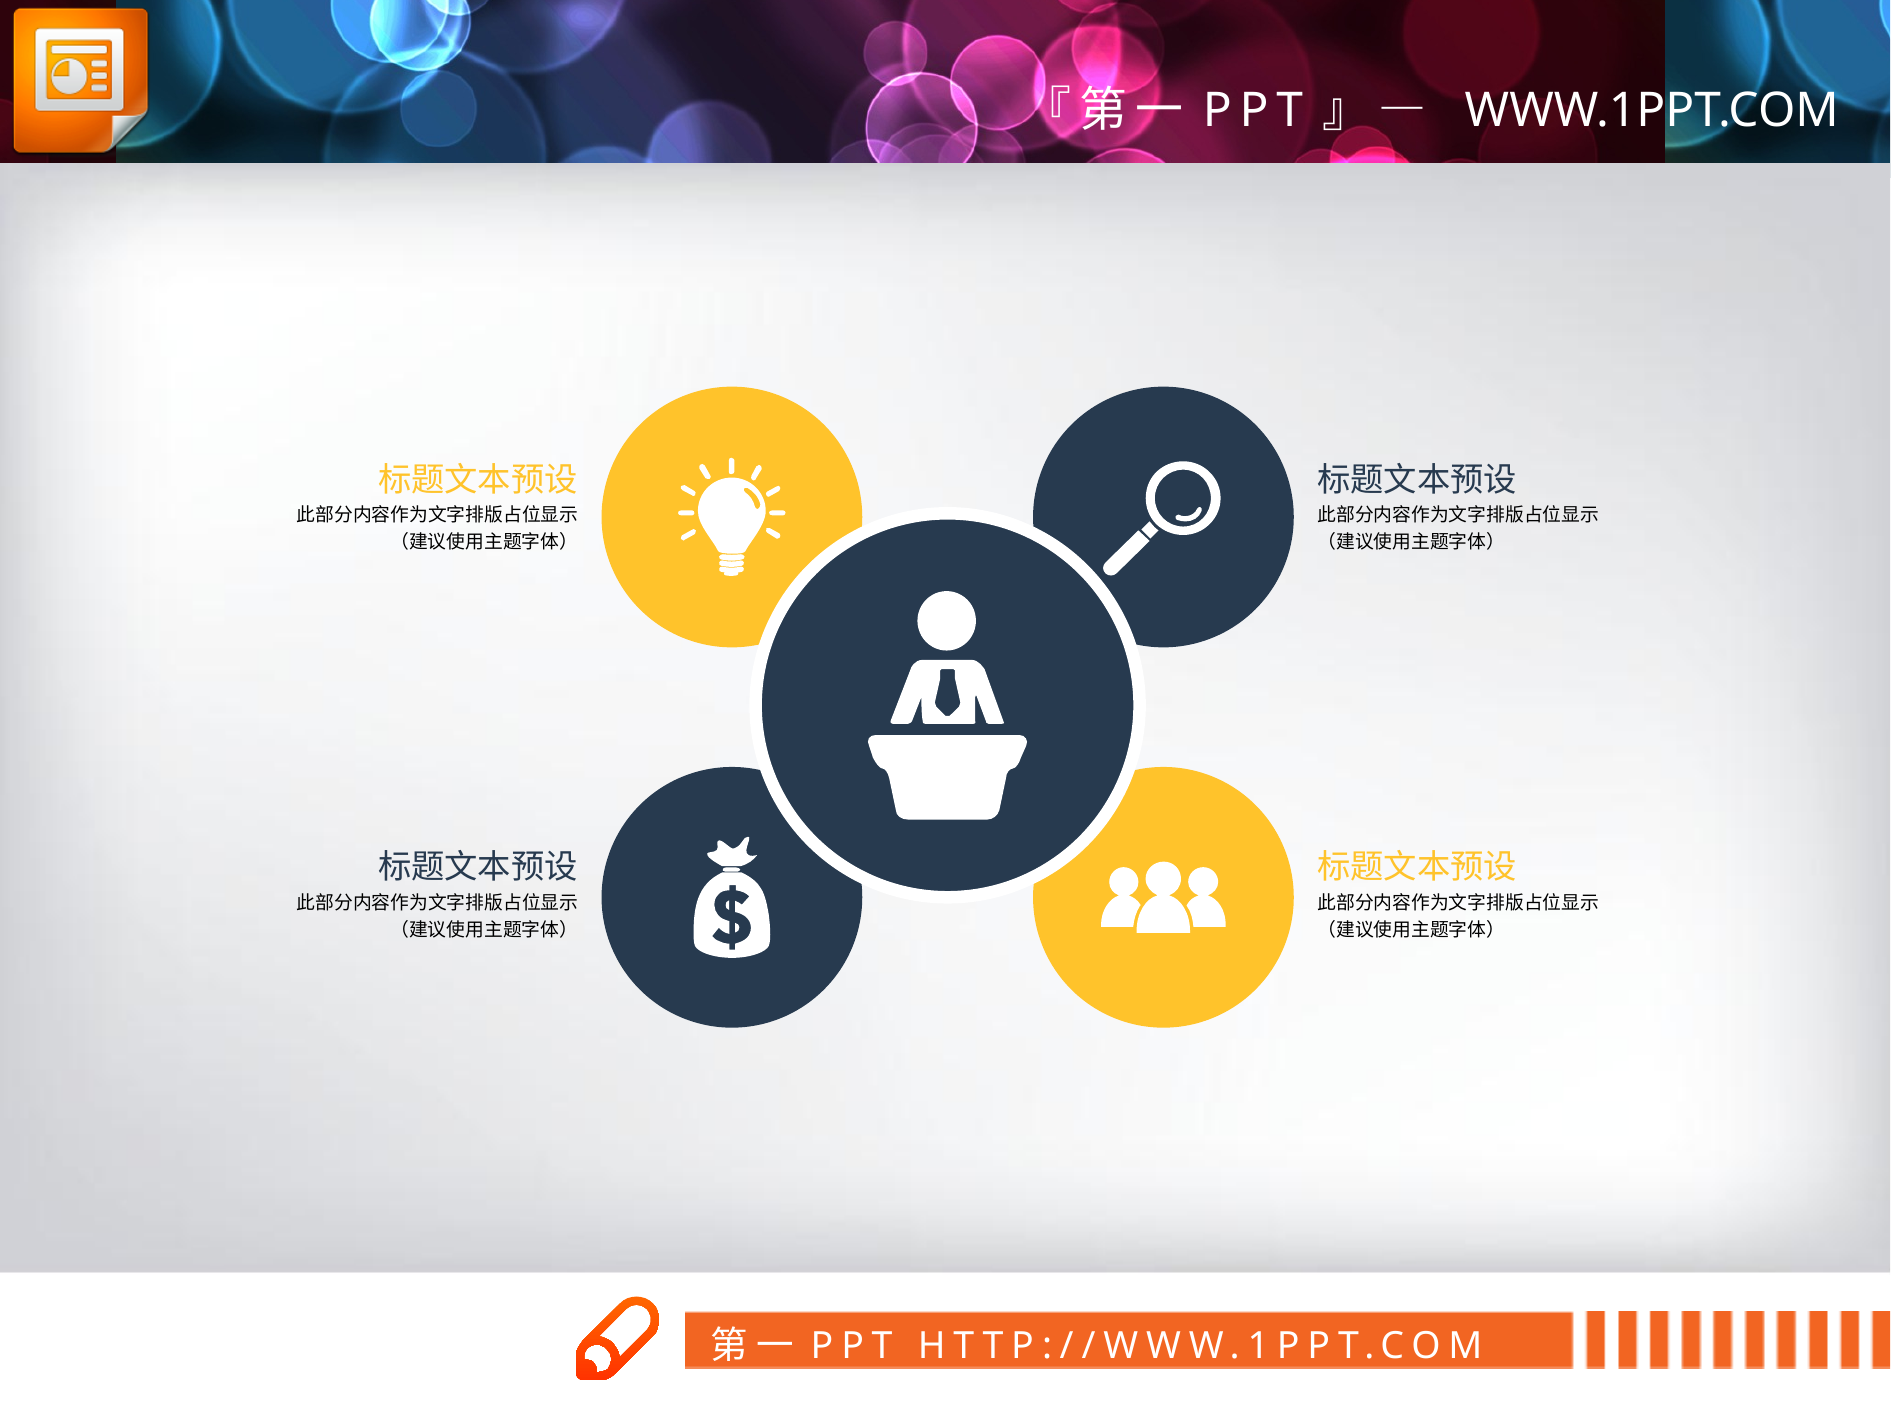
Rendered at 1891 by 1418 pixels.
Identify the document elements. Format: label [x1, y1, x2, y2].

picture [685, 1311, 1891, 1369]
picture [0, 0, 1891, 1275]
text_box [146, 386, 1749, 1028]
